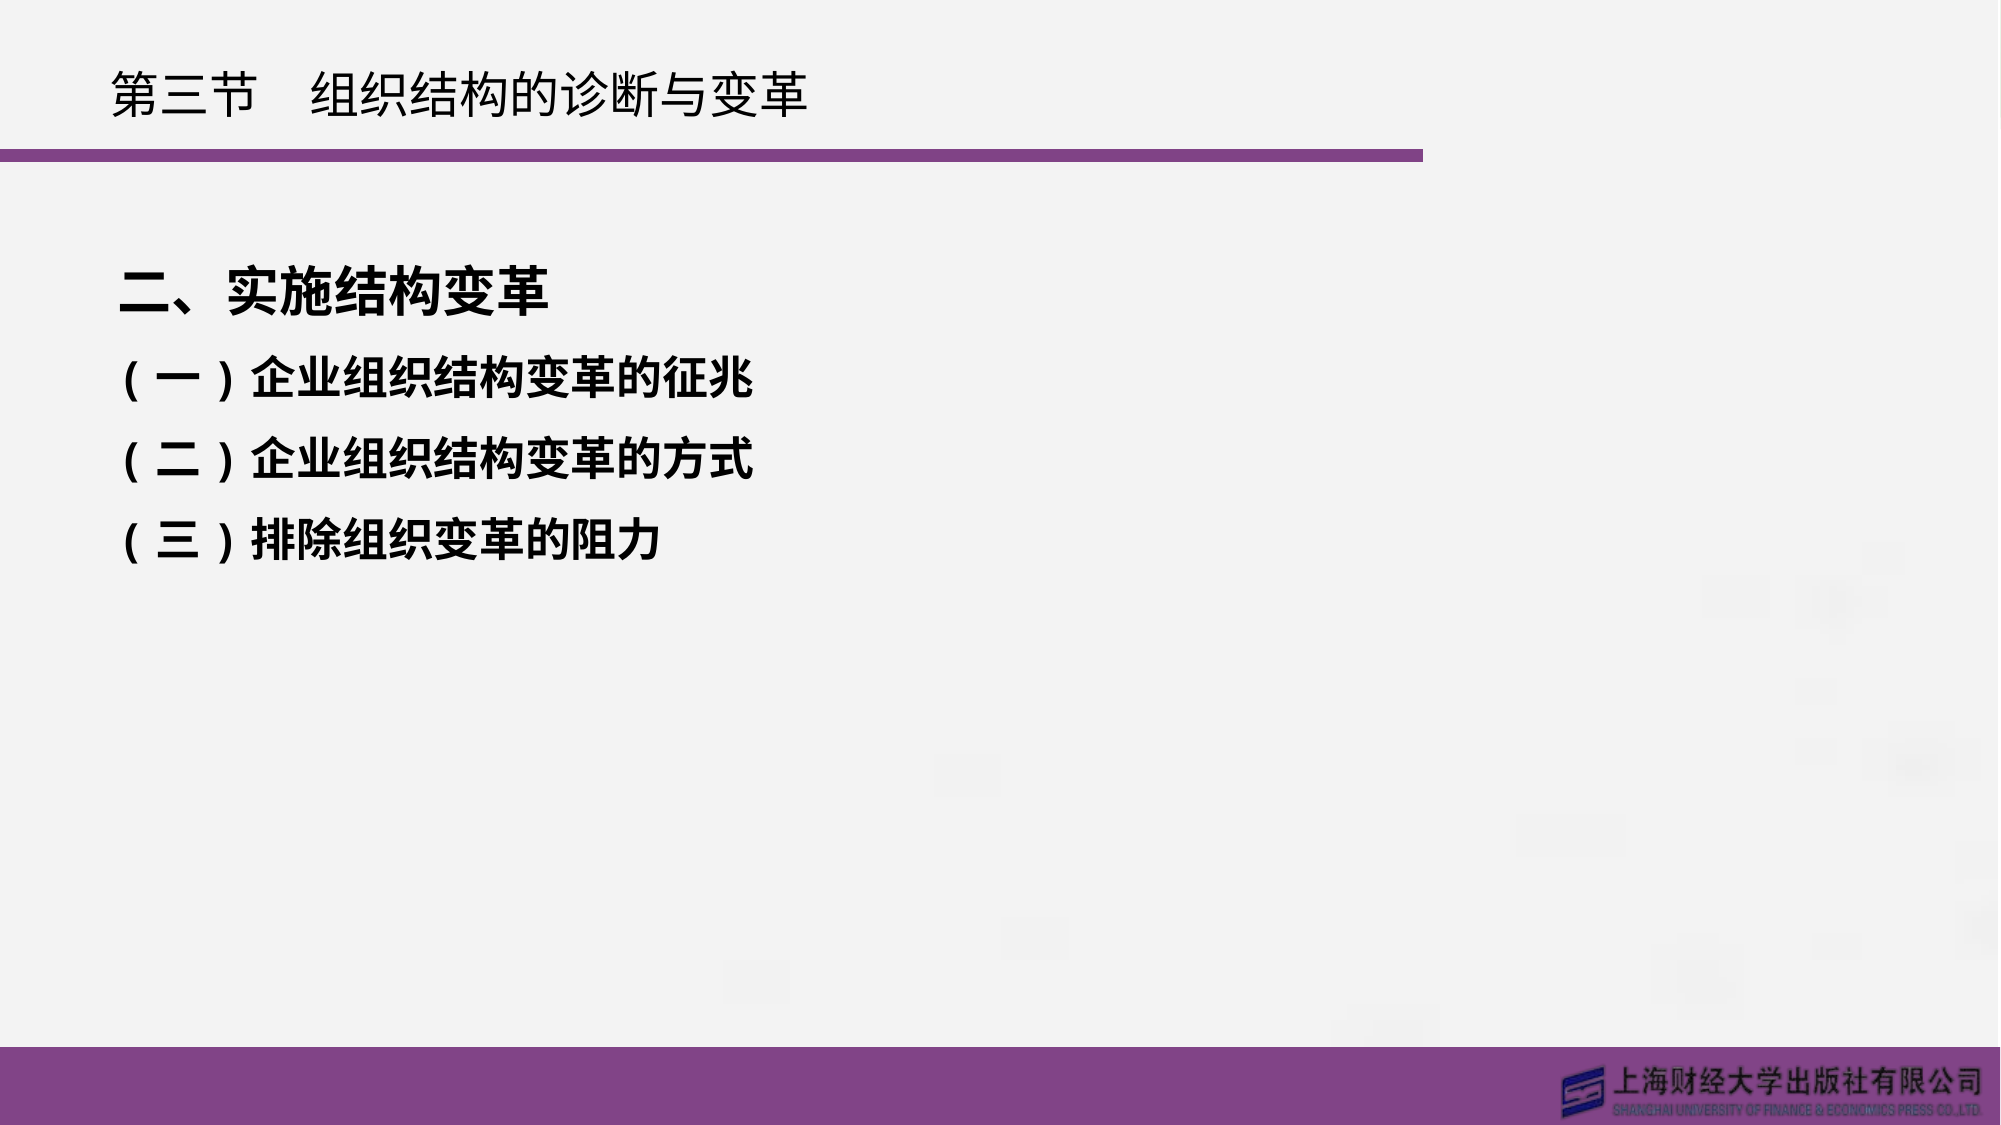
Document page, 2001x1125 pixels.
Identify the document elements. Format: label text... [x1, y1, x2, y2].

list 二、实施结构变革 (一)企业组织结构变革的征兆 (二)企业组织结构变革的方式 (三)排除组织变革的阻力 [102, 233, 1898, 1032]
title 第三节 组织结构的诊断与变革 [94, 42, 1451, 146]
picture [0, 0, 2001, 1125]
